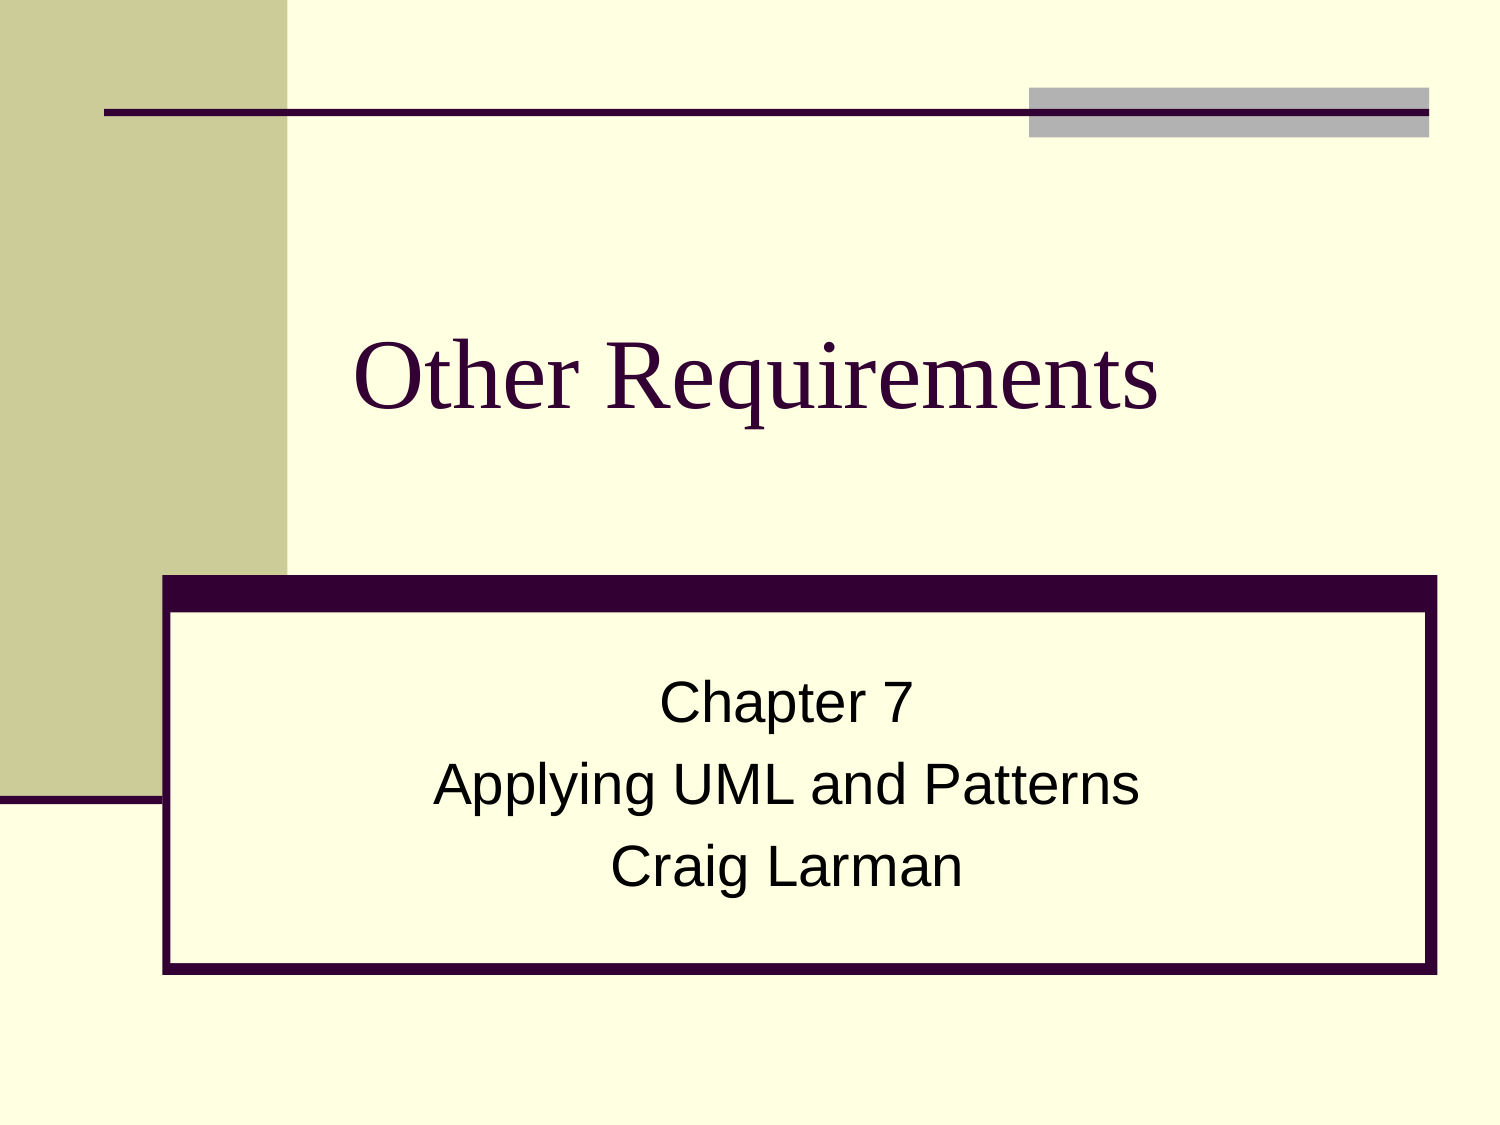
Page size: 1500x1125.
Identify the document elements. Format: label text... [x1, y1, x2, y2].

title Other Requirements [337, 187, 1426, 551]
subtitle Chapter 7 Applying UML and Patterns Craig Larman [224, 649, 1351, 913]
